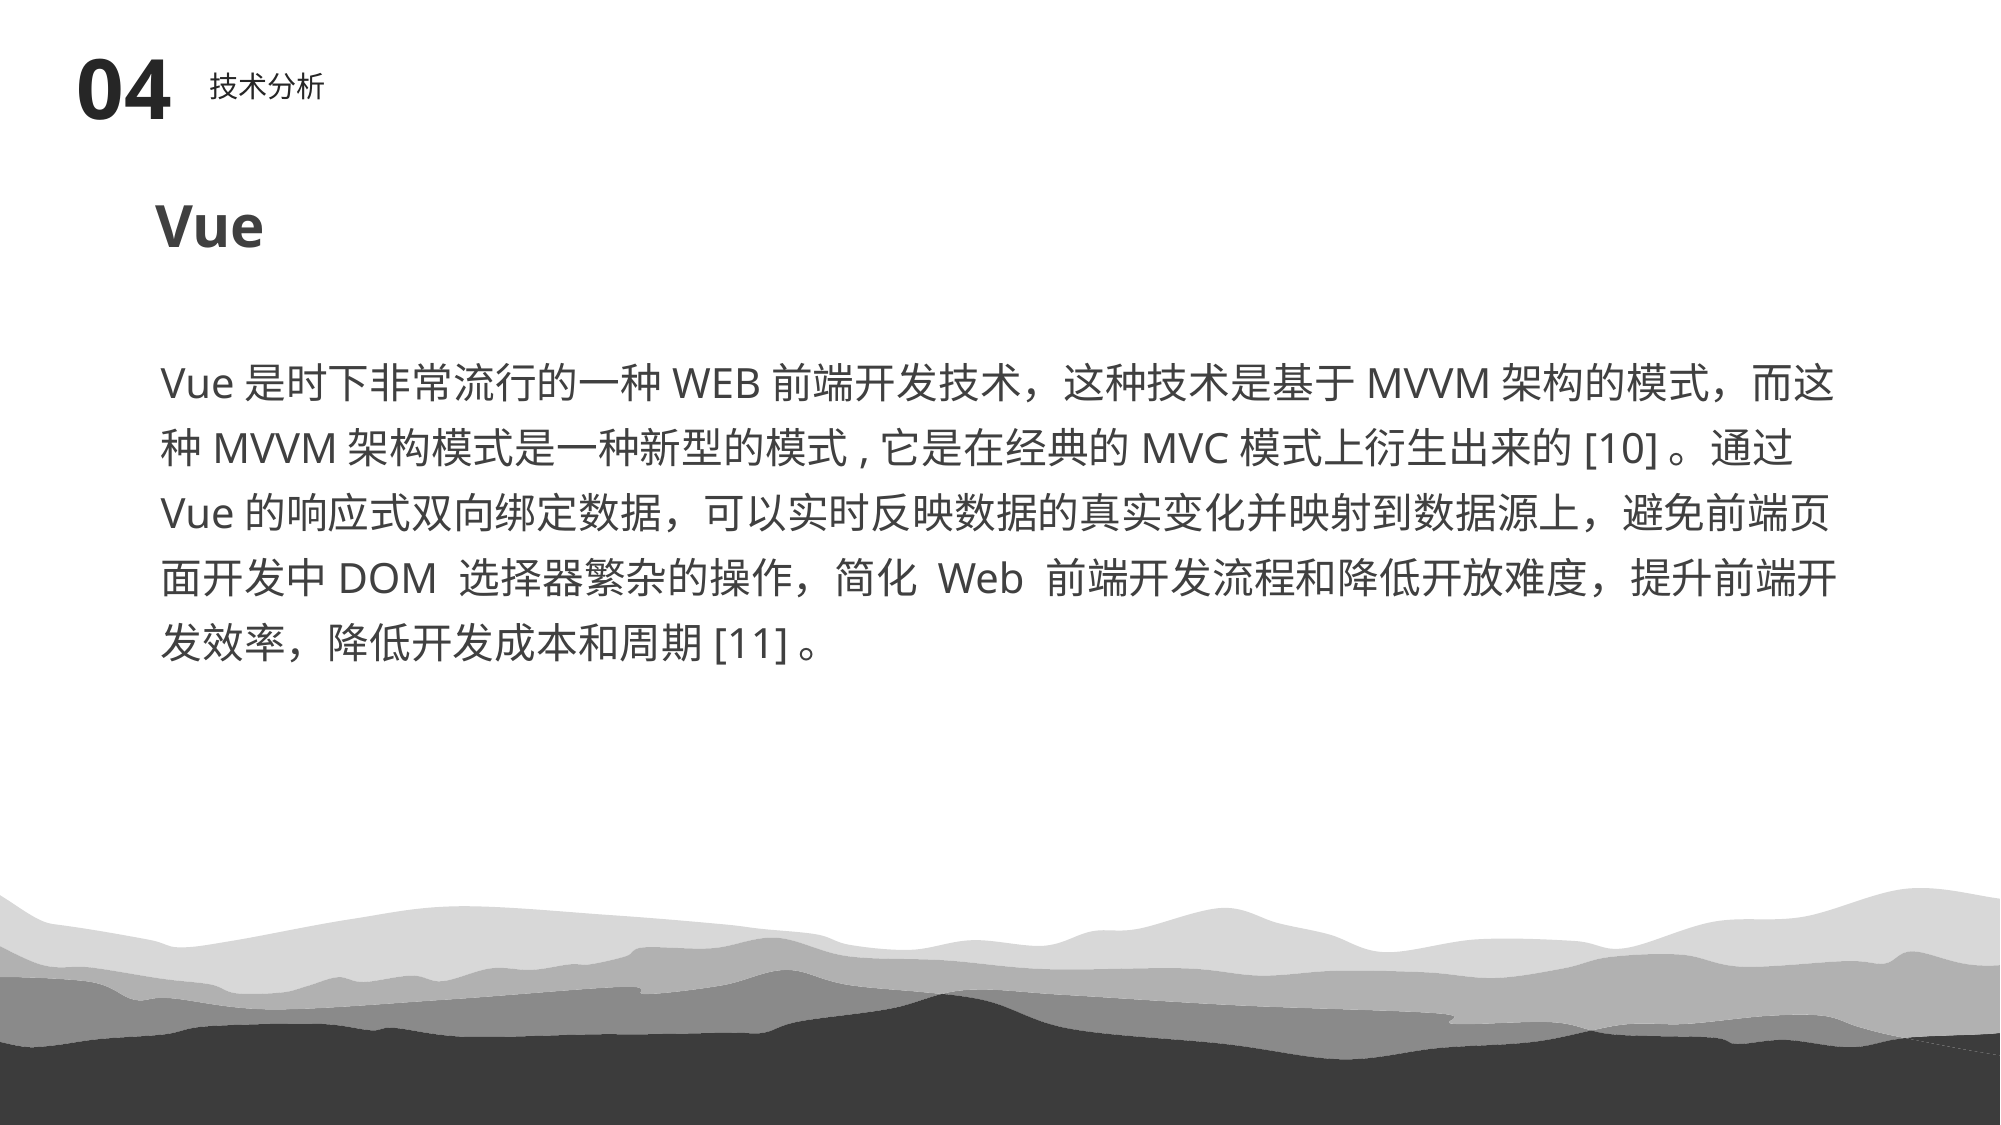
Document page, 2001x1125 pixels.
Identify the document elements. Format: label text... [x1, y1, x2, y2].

list 04 [61, 39, 195, 137]
text_box Vue [140, 161, 281, 267]
list 技术分析 [194, 60, 501, 116]
text_box Vue是时下非常流行的一种WEB前端开发技术，这种技术是基于MVVM架构的模式，而这种MVVM架构模式是一种新型的模式,它是在经典的MVC模式上衍生出来的[10]。通过 Vue的响应式双向绑定数据，可以实时反映数据的真实变化并映射到数据源上，避免前端页面开发中DOM 选择器繁杂的操作，简化 Web 前端开发流程和降低开放难度，提升前端开发效率，降低开发成本和周期[11]。 [145, 334, 1854, 675]
